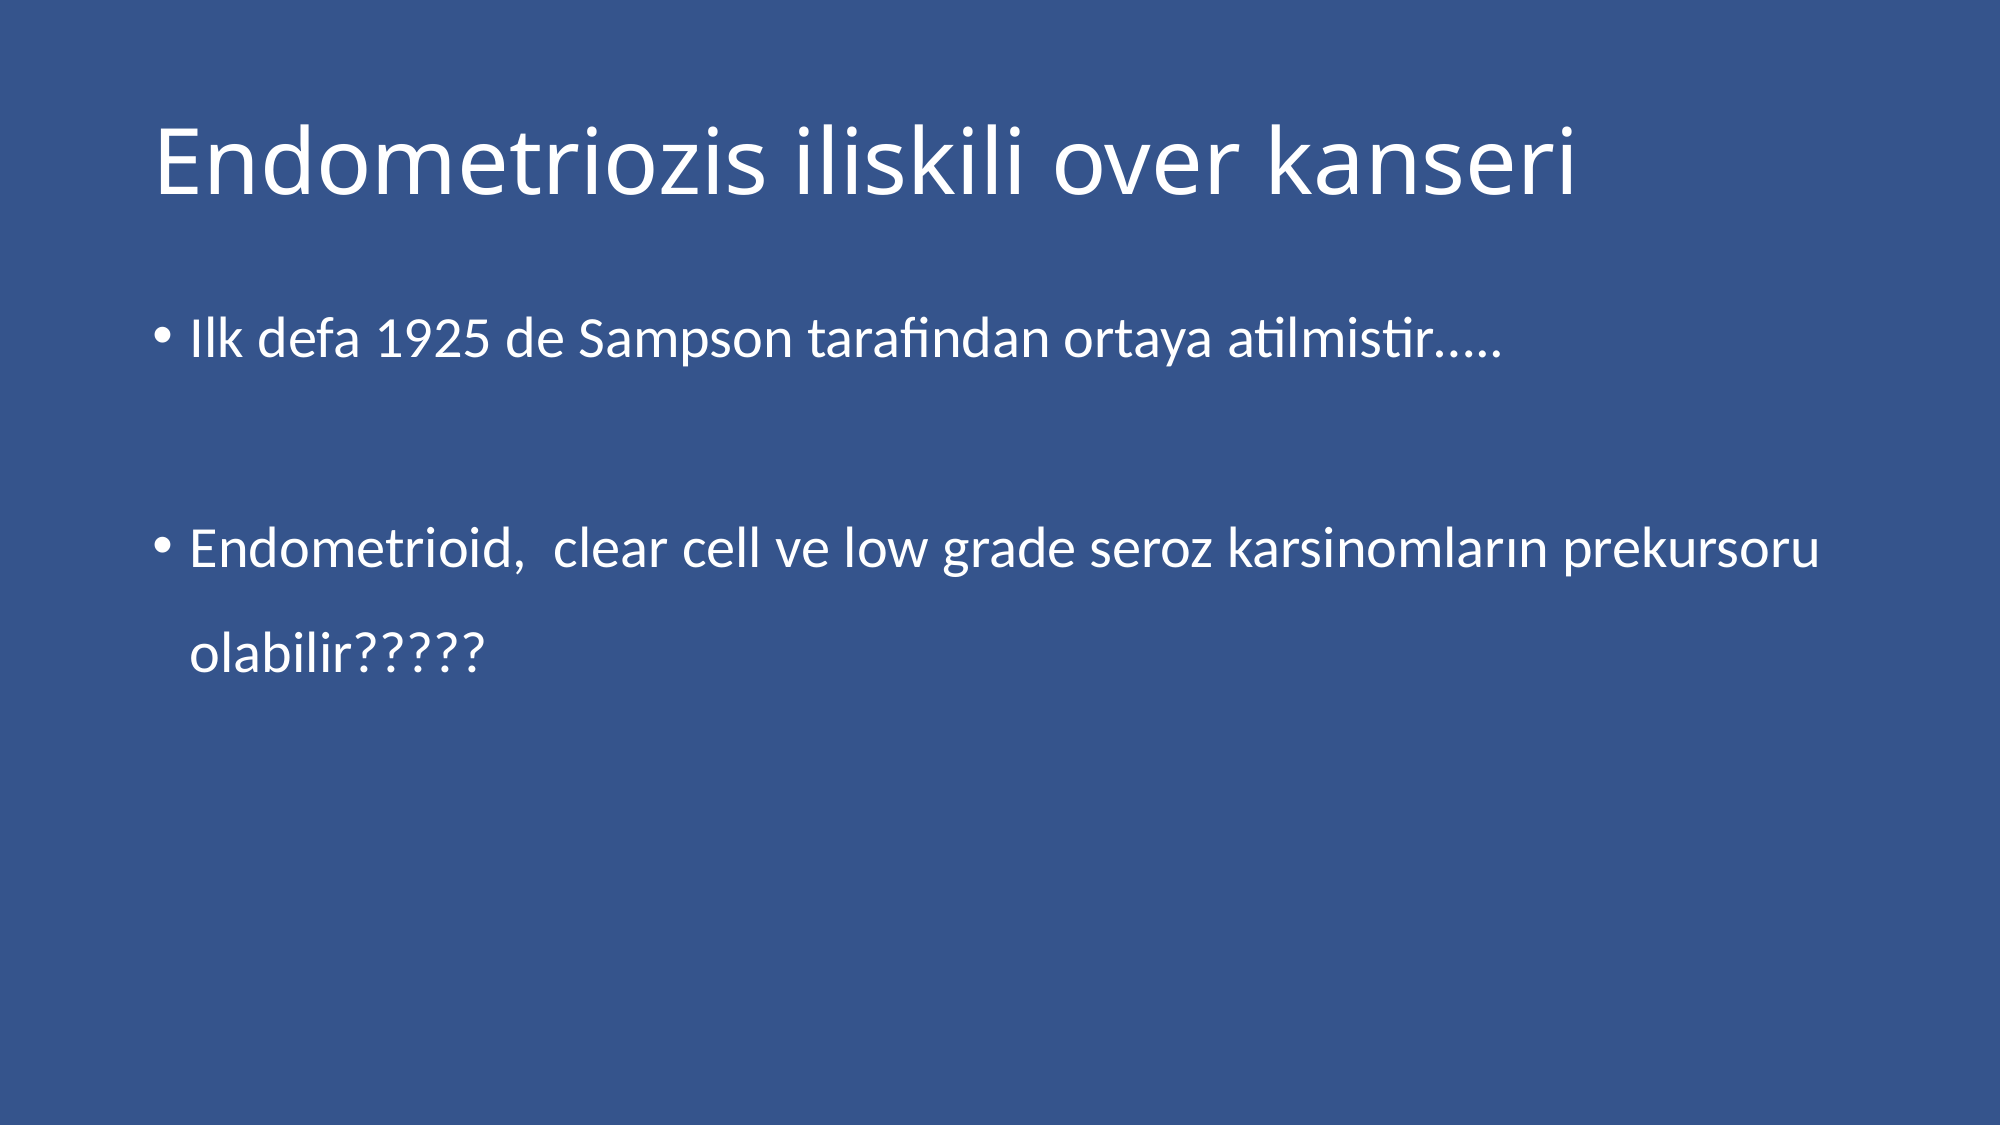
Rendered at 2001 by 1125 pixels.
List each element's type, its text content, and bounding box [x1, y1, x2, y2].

list Ilk defa 1925 de Sampson tarafindan ortaya atilmistir….. Endometrioid, clear cell ve low grade seroz karsinomların prekursoru olabilir????? [137, 299, 1863, 1014]
title Endometriozis iliskili over kanseri [137, 55, 1863, 274]
